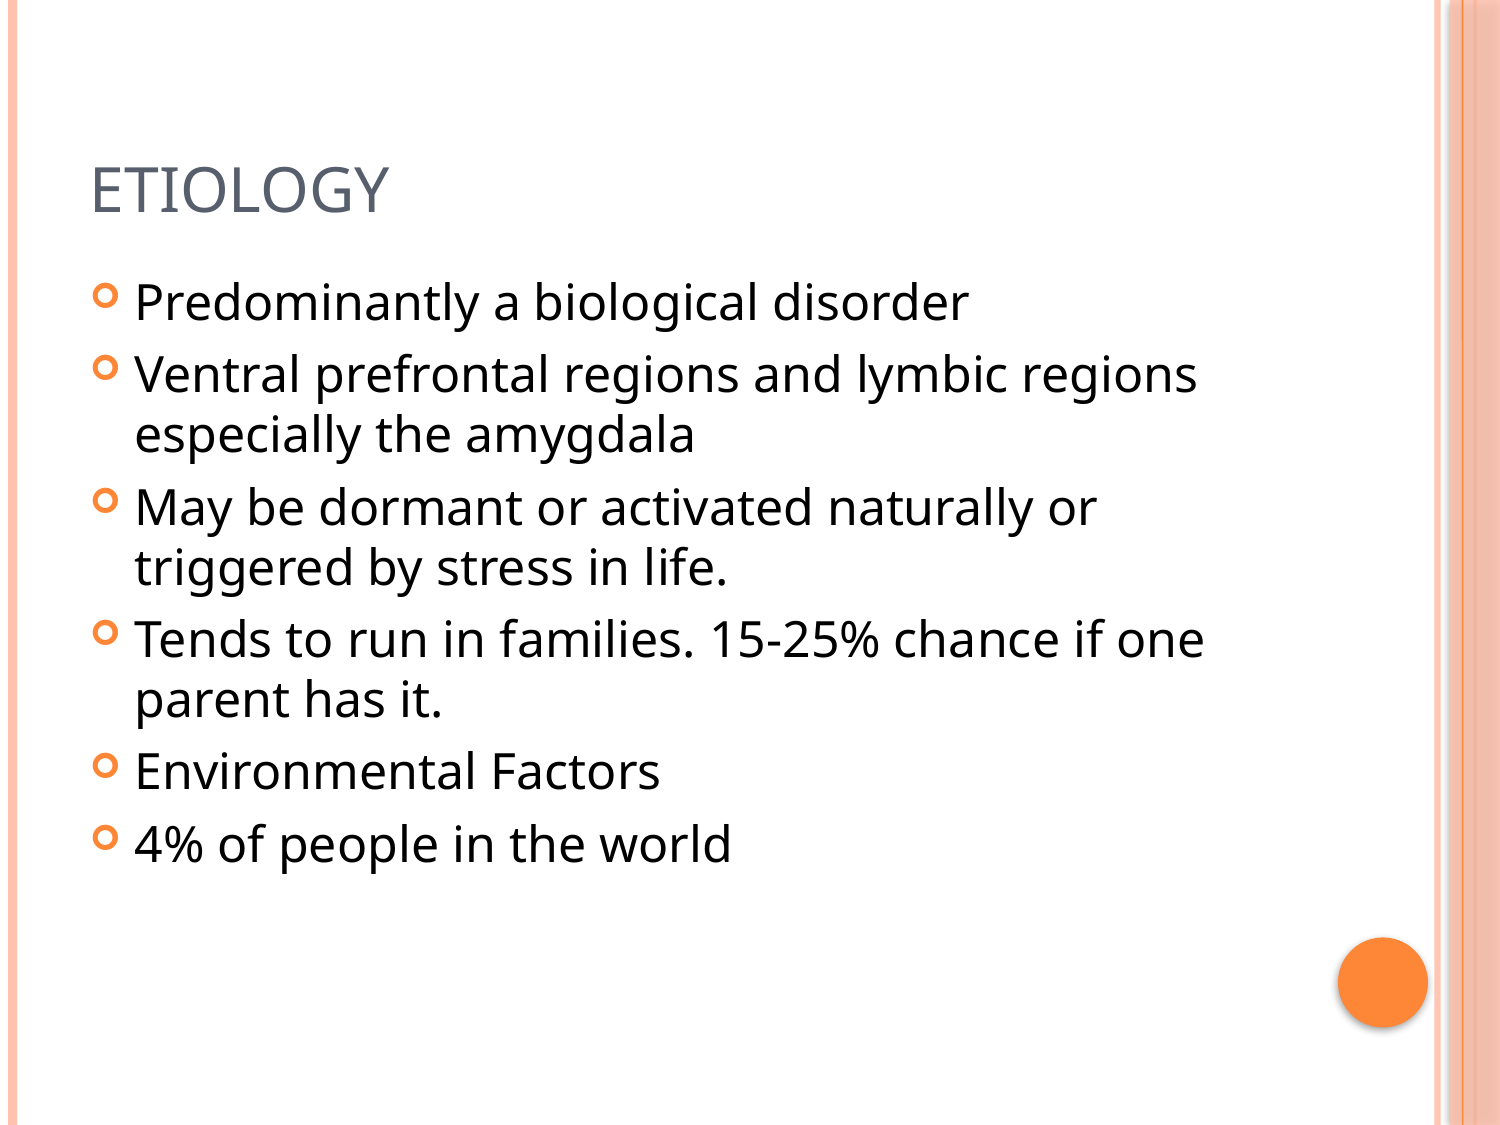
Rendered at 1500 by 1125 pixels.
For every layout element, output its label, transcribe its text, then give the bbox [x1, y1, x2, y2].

title Etiology [75, 45, 1300, 233]
list Predominantly a biological disorder Ventral prefrontal regions and lymbic regions especially the amygdala May be dormant or activated naturally or triggered by stress in life. Tends to run in families. 15-25% chance if one parent has it. Environmental Factors 4% of people in the world [75, 262, 1300, 1062]
